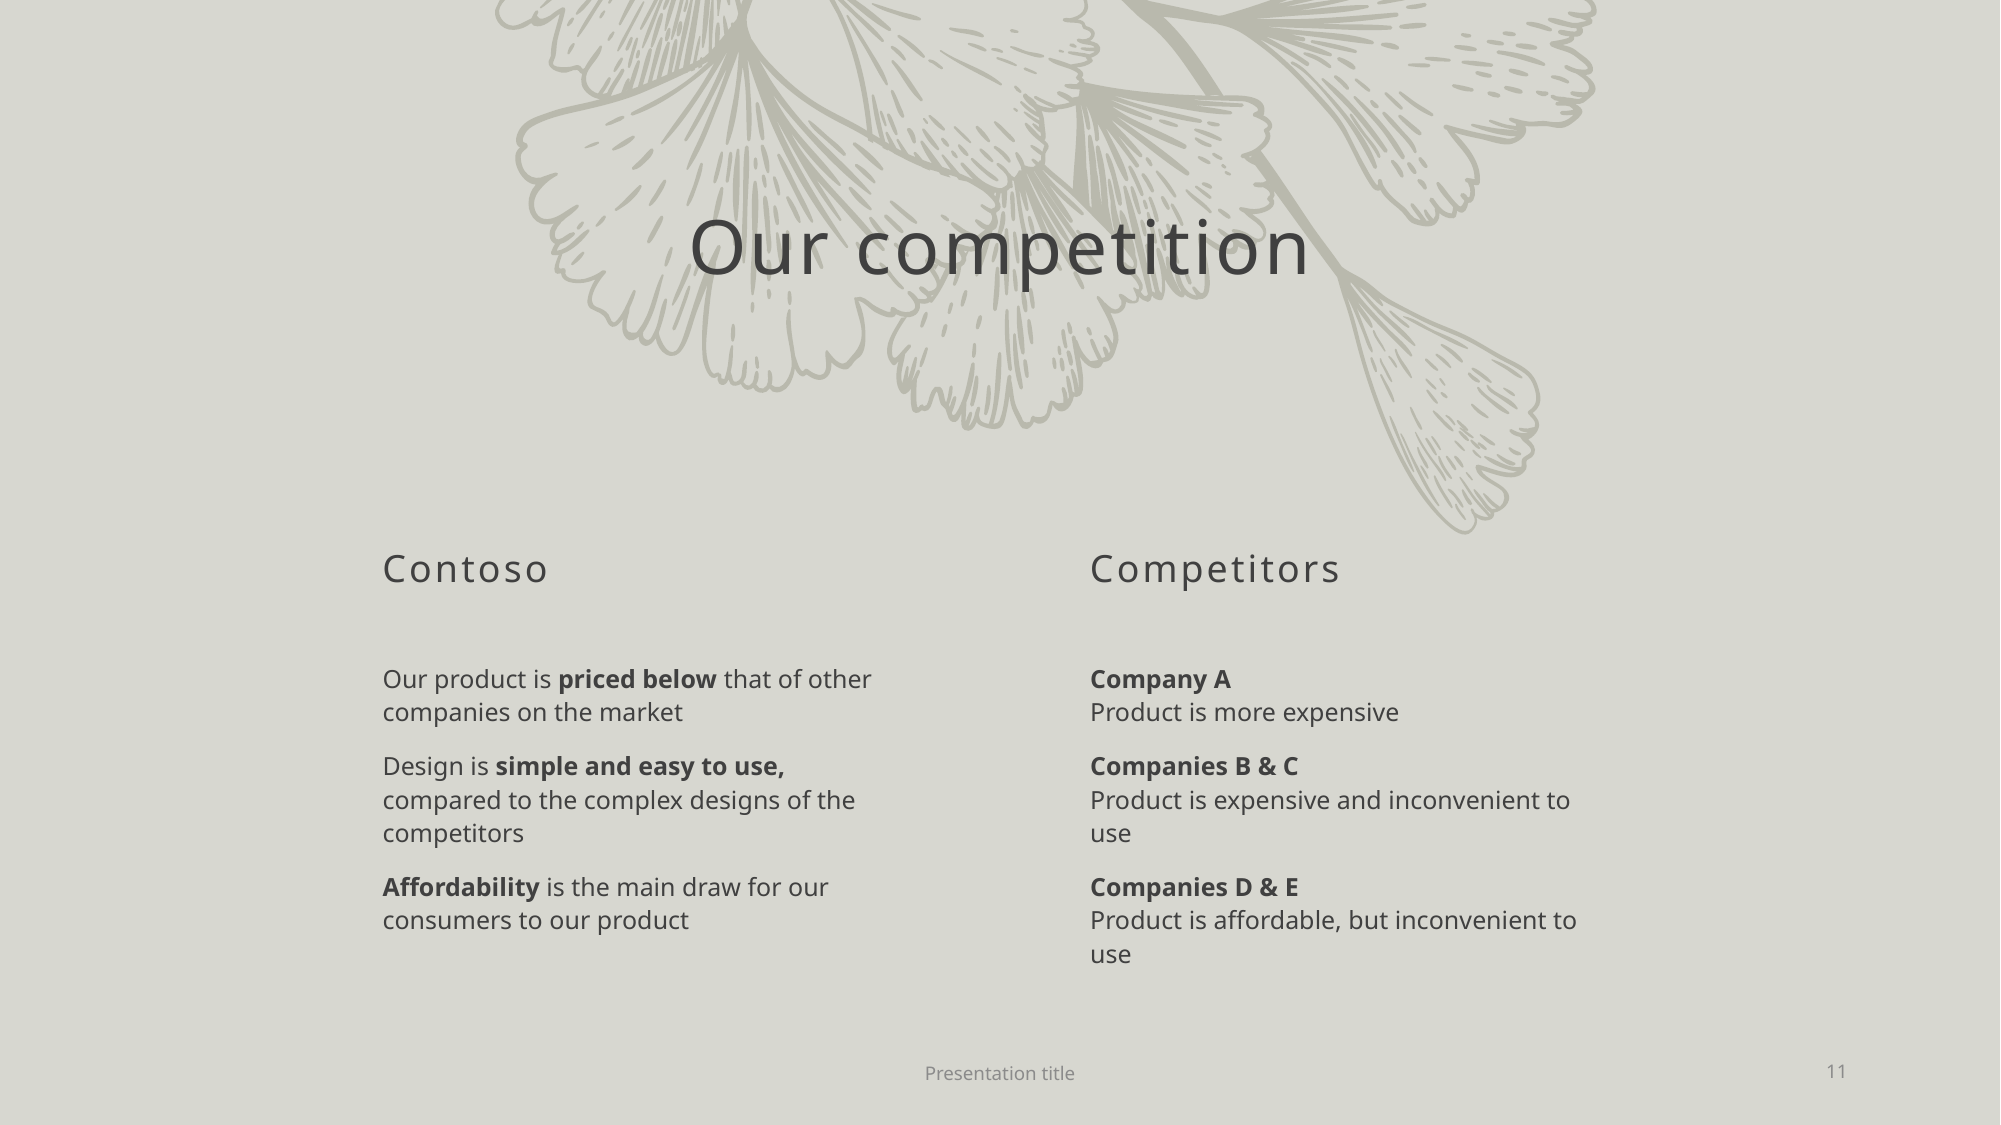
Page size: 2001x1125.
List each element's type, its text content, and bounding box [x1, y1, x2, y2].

footer Presentation title [662, 1042, 1338, 1103]
slide_number 11 [1412, 1042, 1863, 1103]
list Our product is priced below that of other companies on the market Design is simple and easy to use, compared to the complex designs of the competitors Affordability is the main draw for our consumers to our product [367, 652, 925, 969]
title Our competition [137, 182, 1863, 318]
list Contoso [367, 515, 925, 626]
list Competitors [1074, 515, 1633, 626]
list Company A Product is more expensive Companies B & C Product is expensive and inconvenient to use Companies D & E Product is affordable, but inconvenient to use [1075, 652, 1629, 969]
